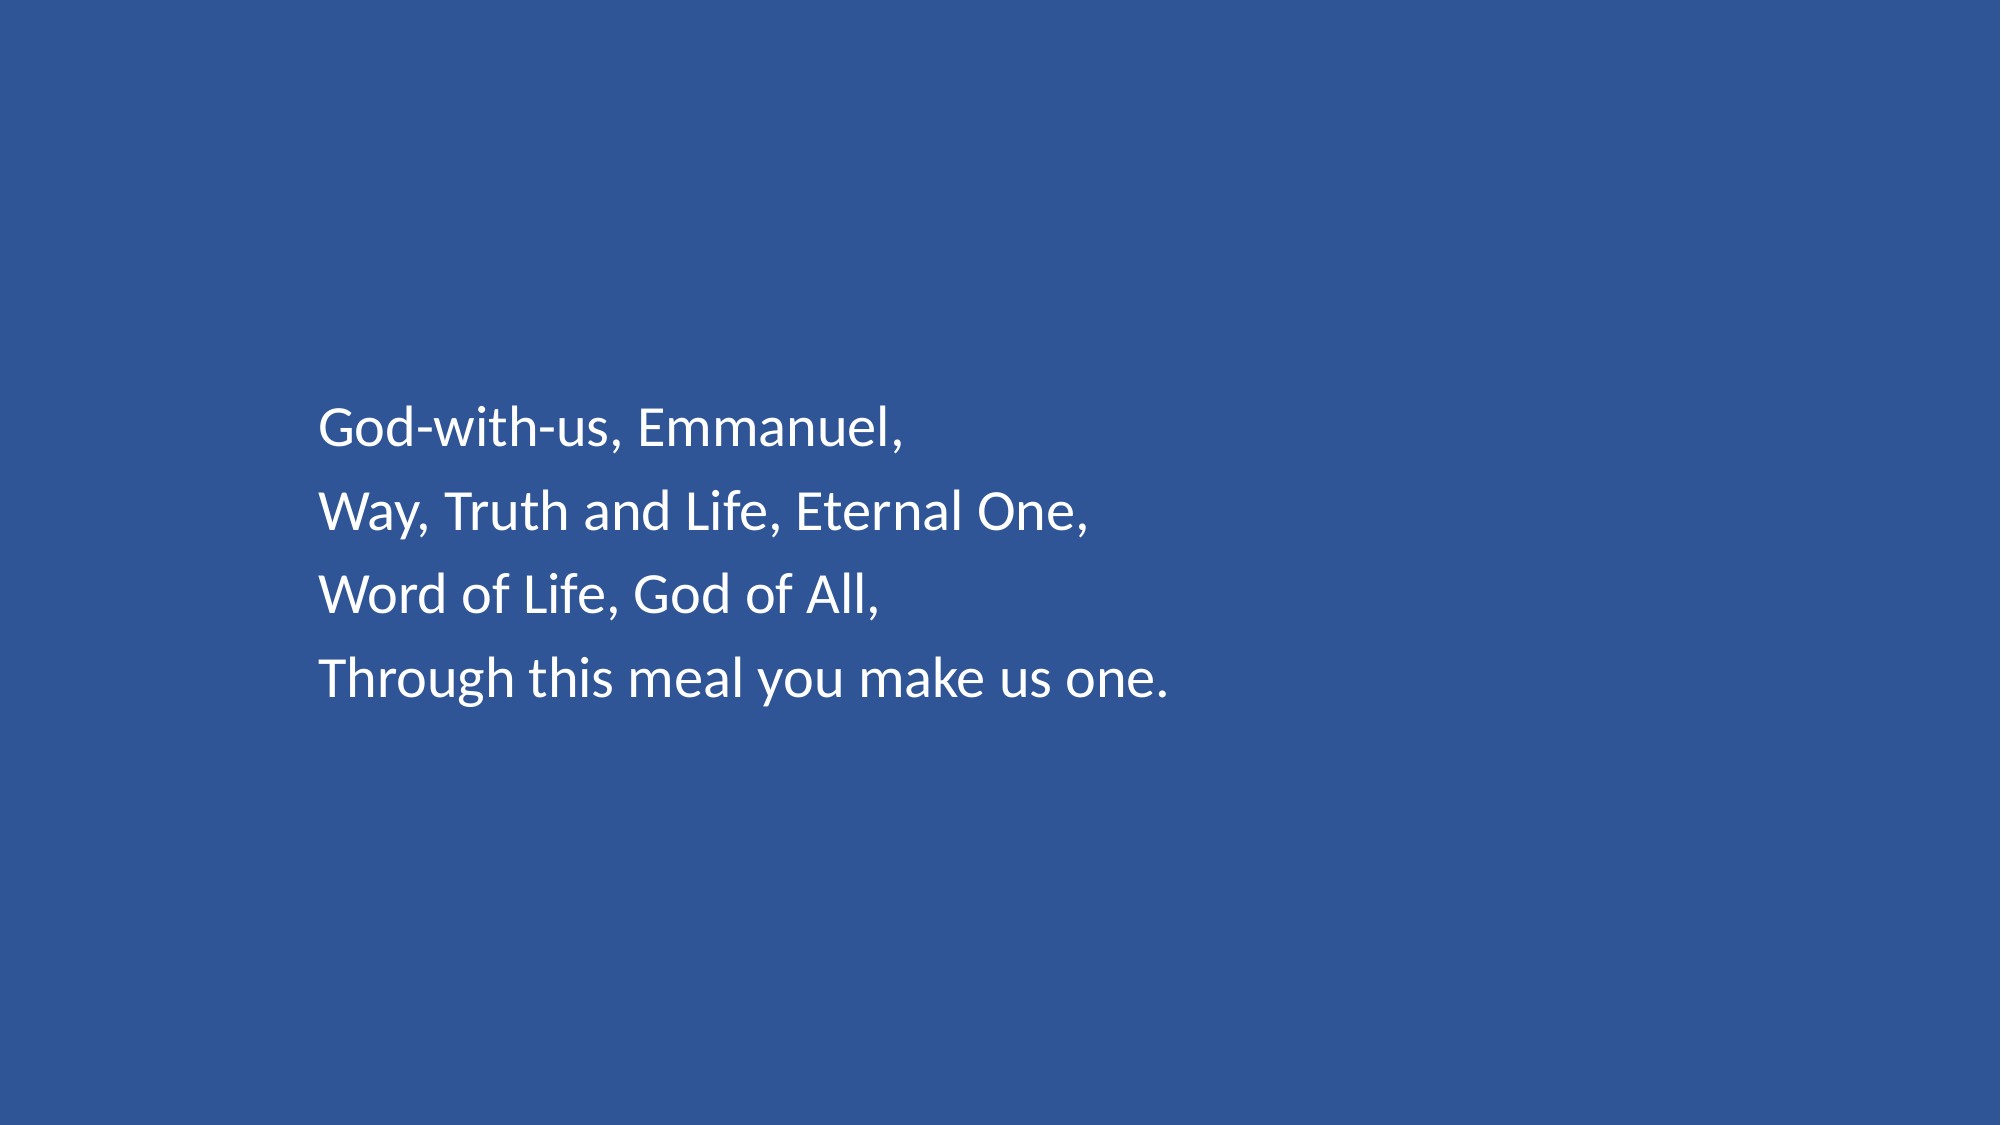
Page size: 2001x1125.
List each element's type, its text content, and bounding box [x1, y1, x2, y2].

list God-with-us, Emmanuel, Way, Truth and Life, Eternal One, Word of Life, God of All, Through this meal you make us one. [303, 388, 1704, 737]
